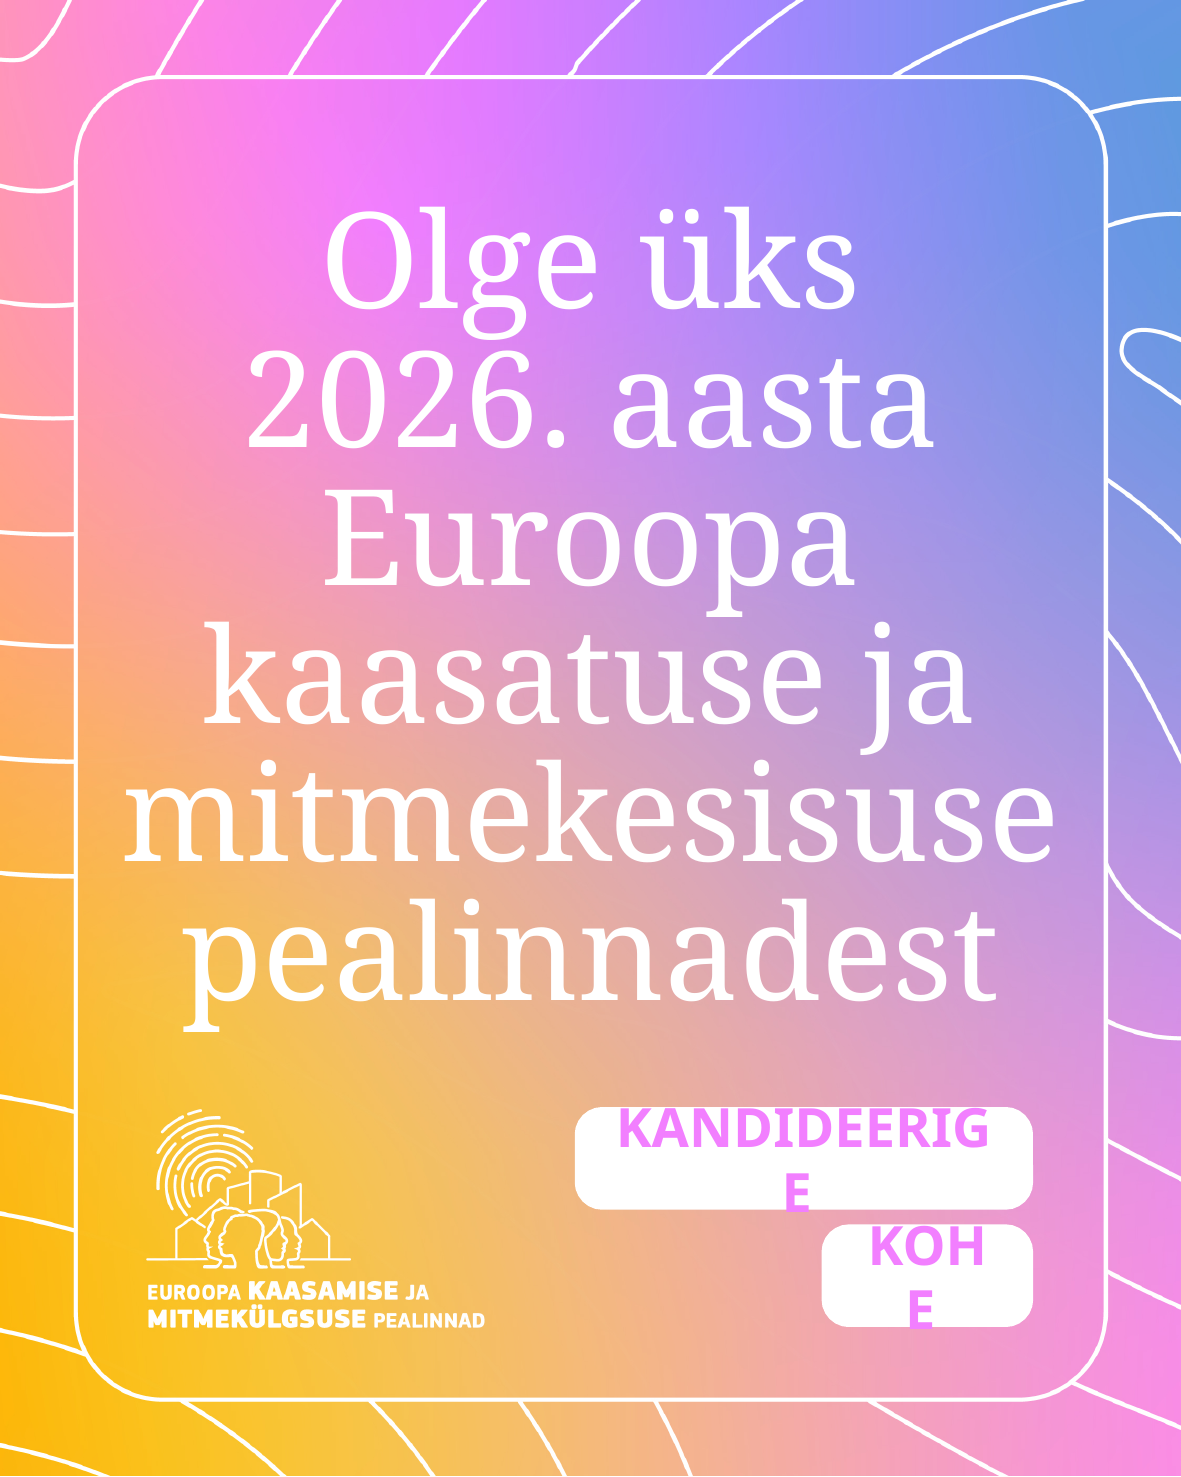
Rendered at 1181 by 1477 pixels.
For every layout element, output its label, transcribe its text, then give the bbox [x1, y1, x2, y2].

text_box KOHE [835, 1238, 1020, 1313]
picture [0, 0, 1181, 1476]
title Olge üks 2026. aasta Euroopa kaasatuse ja mitmekesisuse pealinnadest [88, 148, 1093, 1076]
text_box KANDIDEERIGE [588, 1121, 1019, 1196]
